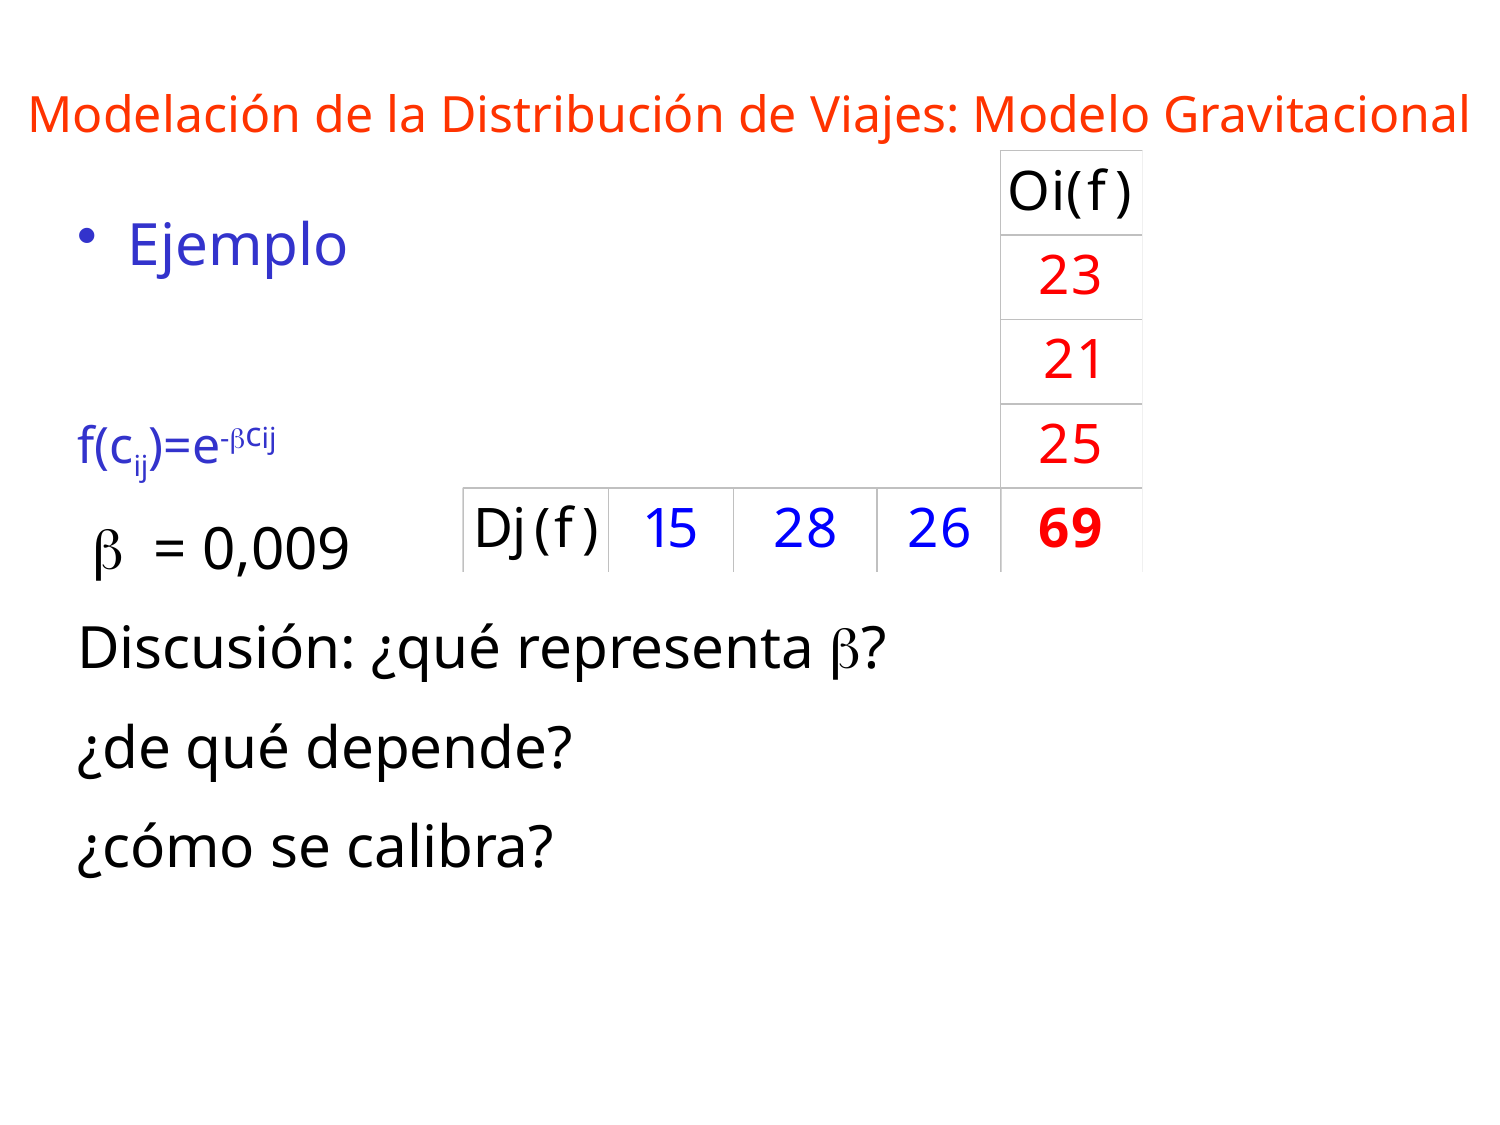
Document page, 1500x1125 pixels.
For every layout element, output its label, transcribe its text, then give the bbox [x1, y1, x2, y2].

text_box Modelación de la Distribución de Viajes: Modelo Gravitacional [0, 74, 1500, 150]
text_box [462, 487, 1004, 574]
text_box Ejemplo f(cij)=e-bcij b = 0,009 Discusión: ¿qué representa b? ¿de qué depende? ¿cómo se calibra? [62, 200, 1413, 887]
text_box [999, 149, 1144, 574]
